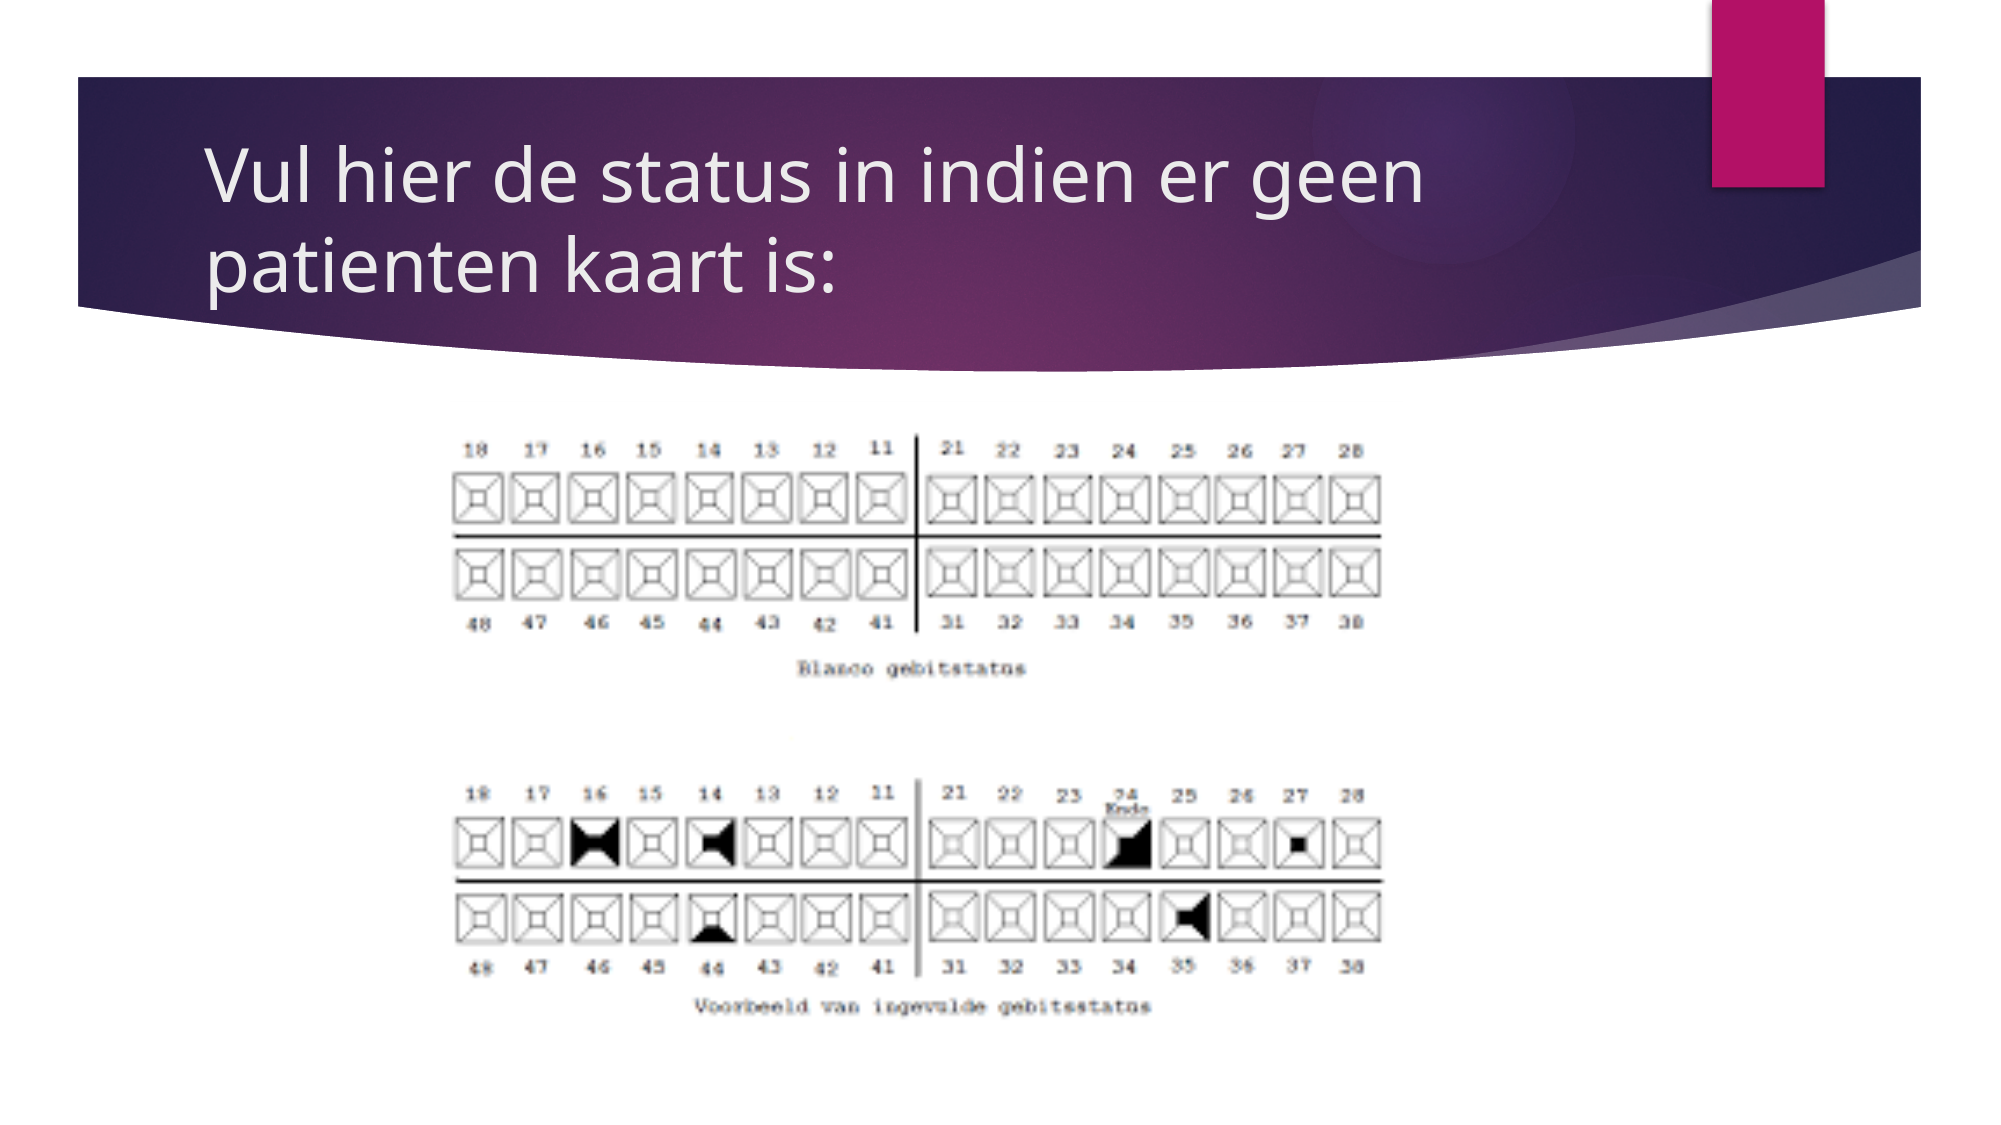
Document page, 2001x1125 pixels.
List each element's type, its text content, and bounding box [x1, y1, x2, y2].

title Vul hier de status in indien er geen patienten kaart is: [189, 159, 1627, 276]
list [449, 400, 1403, 1041]
